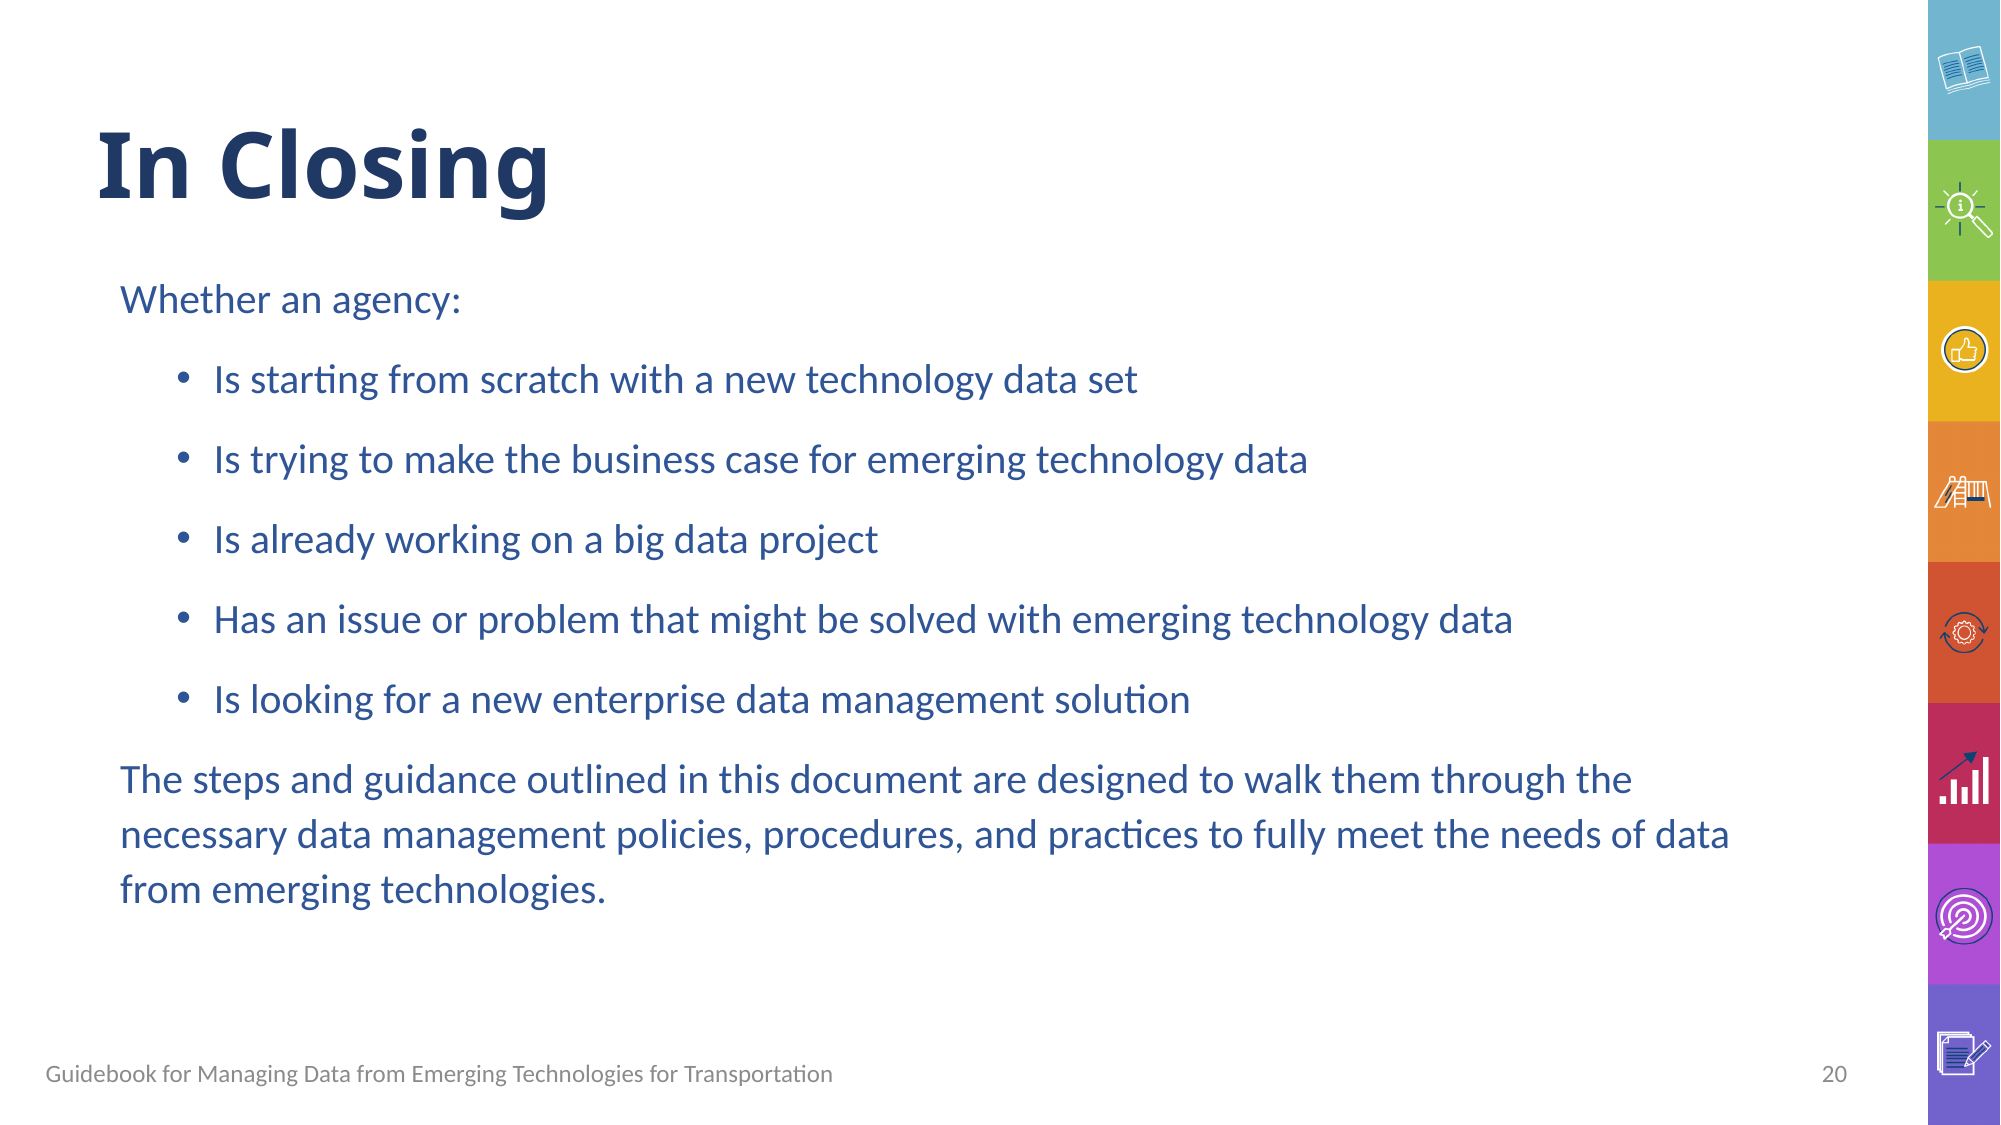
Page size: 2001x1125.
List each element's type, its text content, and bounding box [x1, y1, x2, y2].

text_box Whether an agency: Is starting from scratch with a new technology data set Is trying to make the business case for emerging technology data Is already working on a big data project Has an issue or problem that might be solved with emerging technology data Is looking for a new enterprise data management solution The steps and guidance outlined in this document are designed to walk them through the necessary data management policies, procedures, and practices to fully meet the needs of data from emerging technologies. [105, 278, 1808, 920]
slide_number 20 [1412, 1042, 1863, 1103]
footer Guidebook for Managing Data from Emerging Technologies for Transportation [21, 1042, 860, 1103]
picture [1928, 0, 2000, 1125]
title In Closing [82, 59, 1808, 278]
